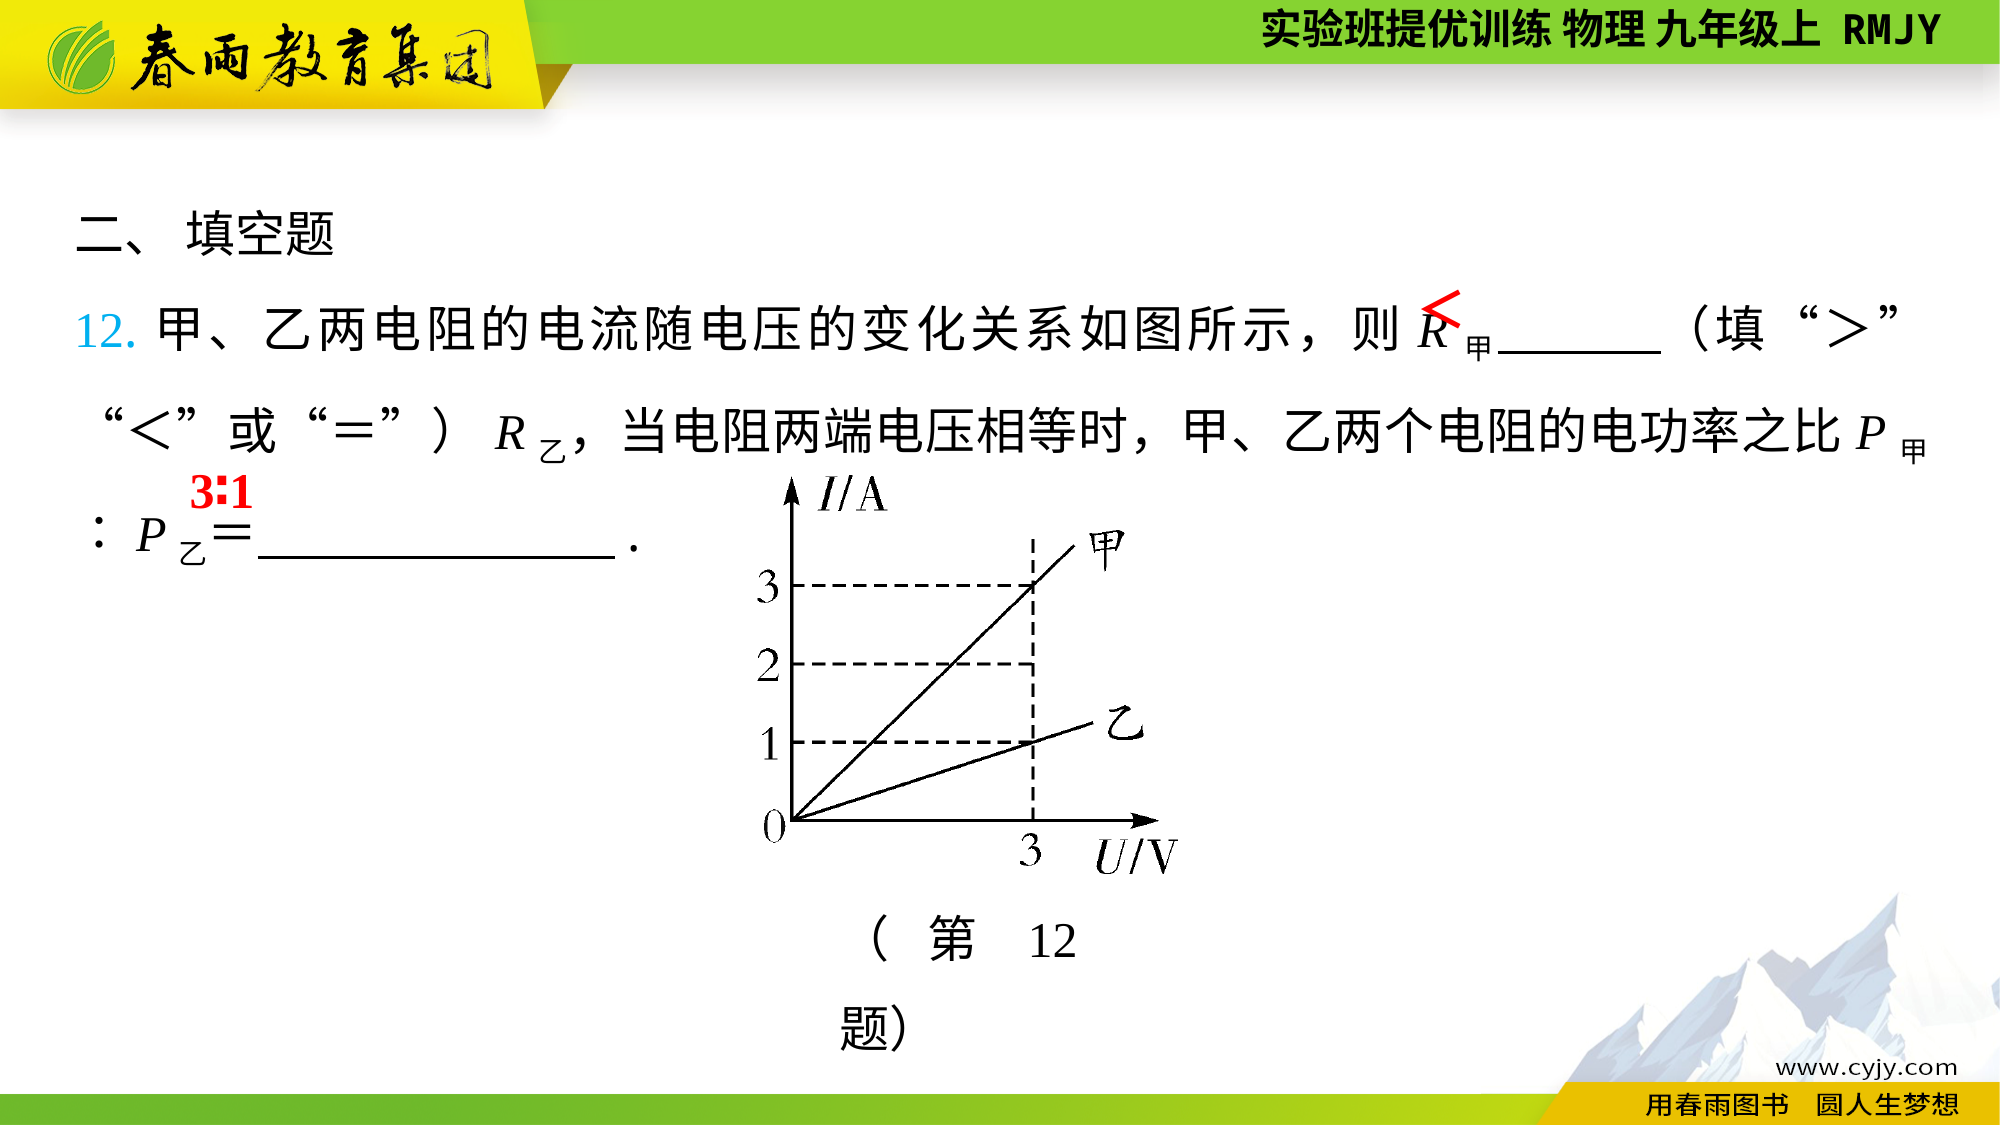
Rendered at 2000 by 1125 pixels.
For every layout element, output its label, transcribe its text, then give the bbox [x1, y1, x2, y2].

text_box 3∶1 [174, 451, 270, 527]
text_box ＜ [1402, 271, 1482, 347]
picture [0, 0, 2000, 1125]
text_box （第12题） [824, 882, 1105, 975]
list 二、 填空题 12.甲、乙两电阻的电流随电压的变化关系如图所示，则R甲 （填“＞”“＜”或“＝”）R乙，当电阻两端电压相等时，甲、乙两个电阻的电功率之比P甲∶P乙＝ . [59, 165, 1944, 544]
